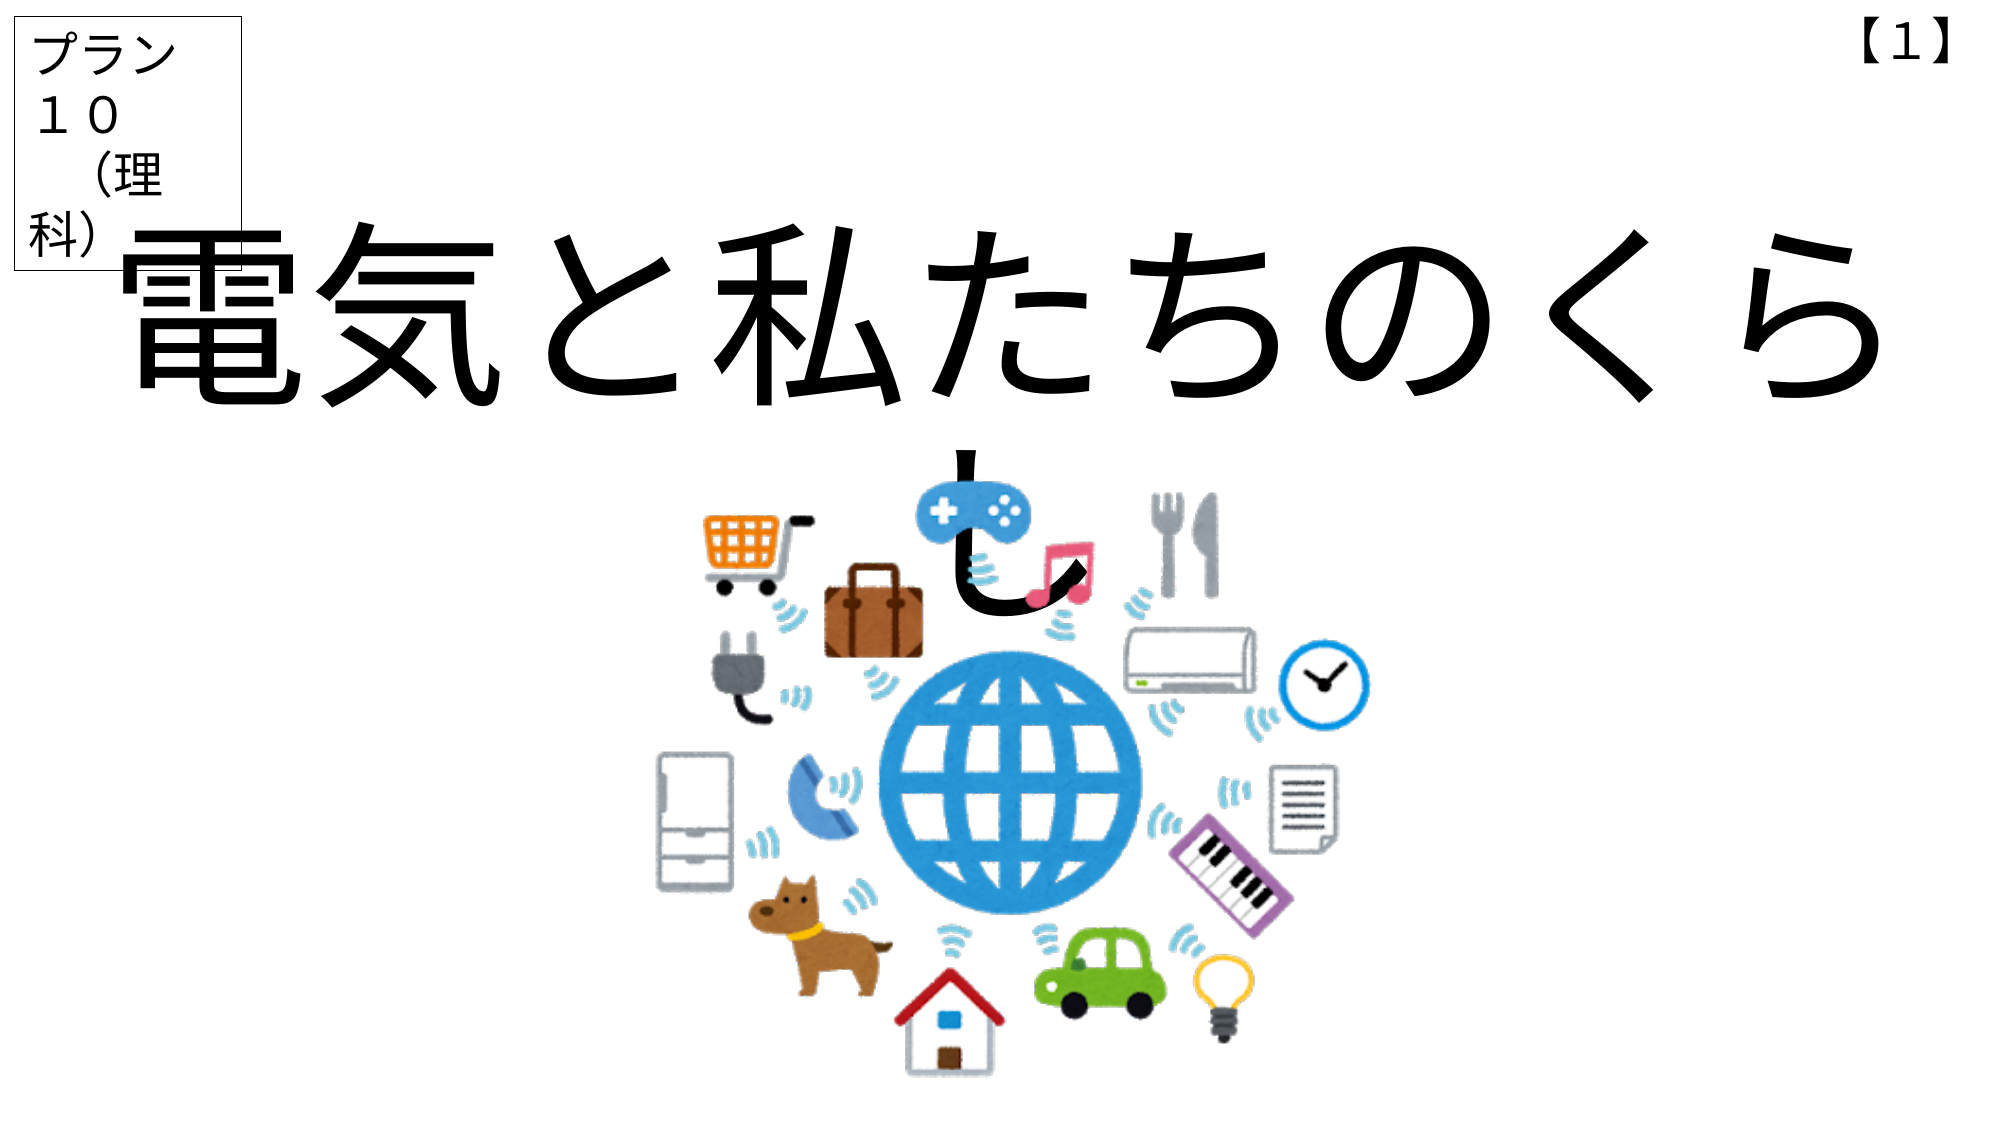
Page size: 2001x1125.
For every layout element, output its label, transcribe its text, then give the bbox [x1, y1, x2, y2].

picture [630, 448, 1387, 1125]
text_box プラン１０ （理科） [14, 16, 242, 271]
subtitle 電気と私たちのくらし [63, 69, 1955, 1046]
text_box 【１】 [1816, 2, 1998, 78]
